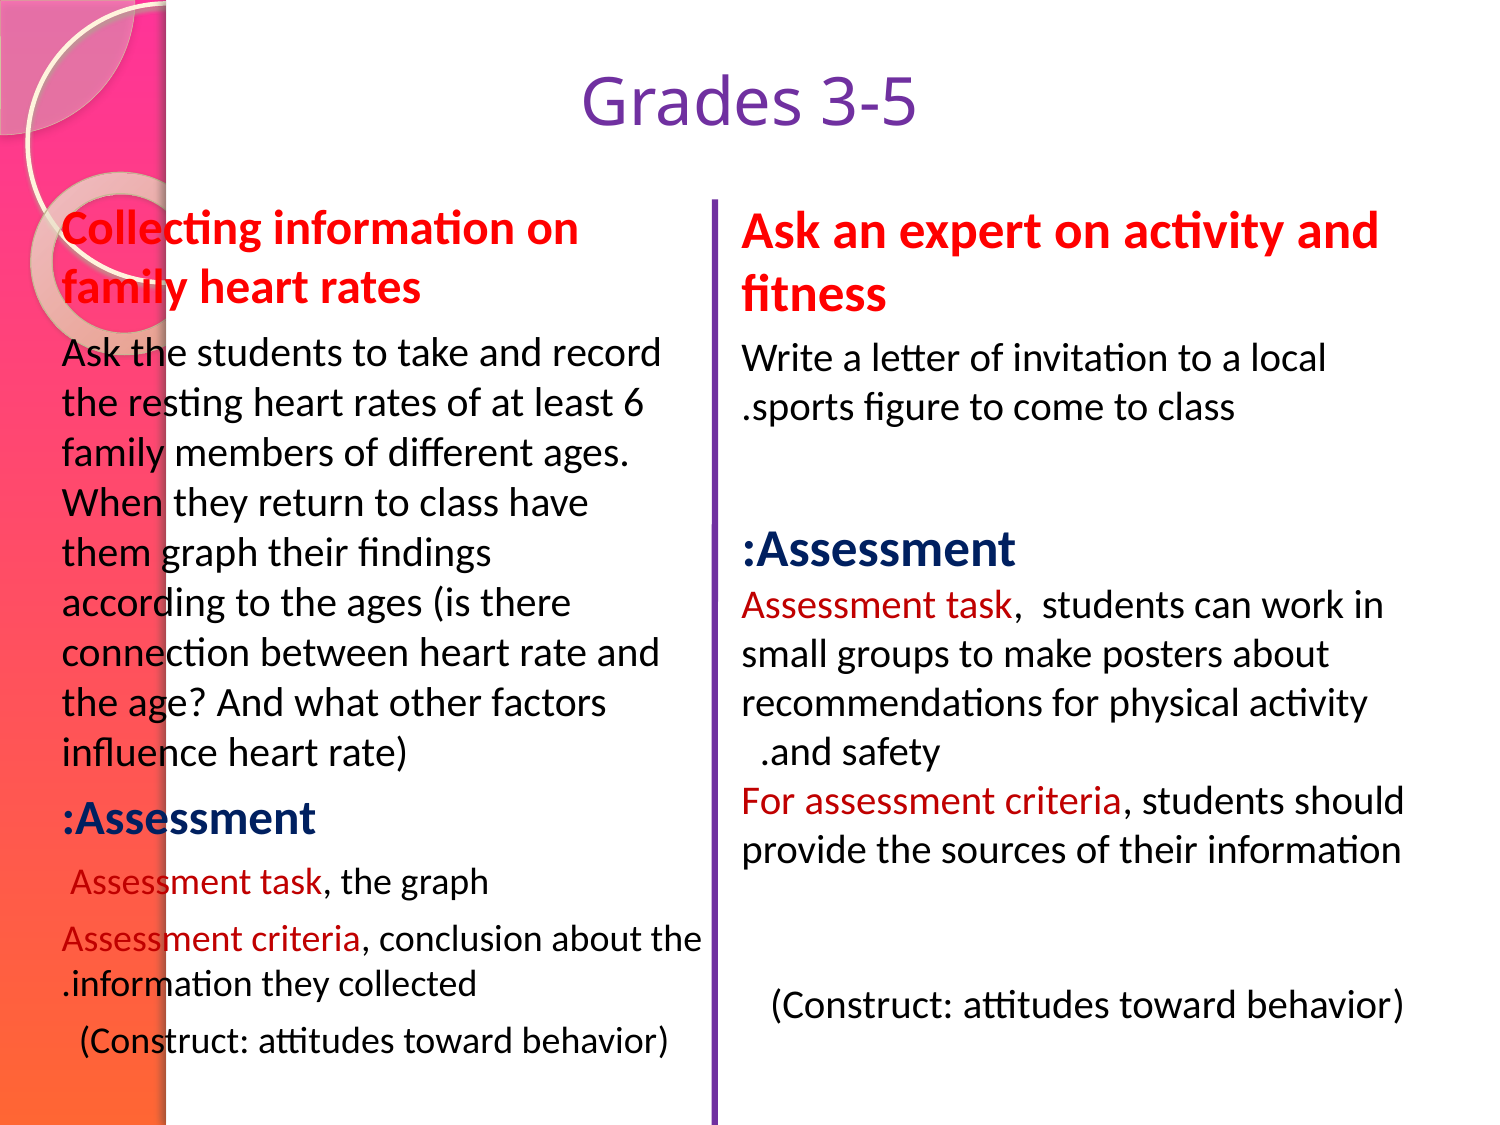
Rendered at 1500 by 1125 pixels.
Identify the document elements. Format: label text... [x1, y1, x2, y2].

list Collecting information on family heart rates Ask the students to take and record the resting heart rates of at least 6 family members of different ages. When they return to class have them graph their findings according to the ages (is there connection between heart rate and the age? And what other factors influence heart rate) Assessment: Assessment task, the graph Assessment criteria, conclusion about the information they collected. (Construct: attitudes toward behavior) [46, 187, 726, 1079]
text_box Ask an expert on activity and fitness Write a letter of invitation to a local sports figure to come to class. Assessment: Assessment task, students can work in small groups to make posters about recommendations for physical activity and safety. For assessment criteria, students should provide the sources of their information (Construct: attitudes toward behavior) [726, 187, 1430, 1079]
title Grades 3-5 [75, 45, 1425, 153]
